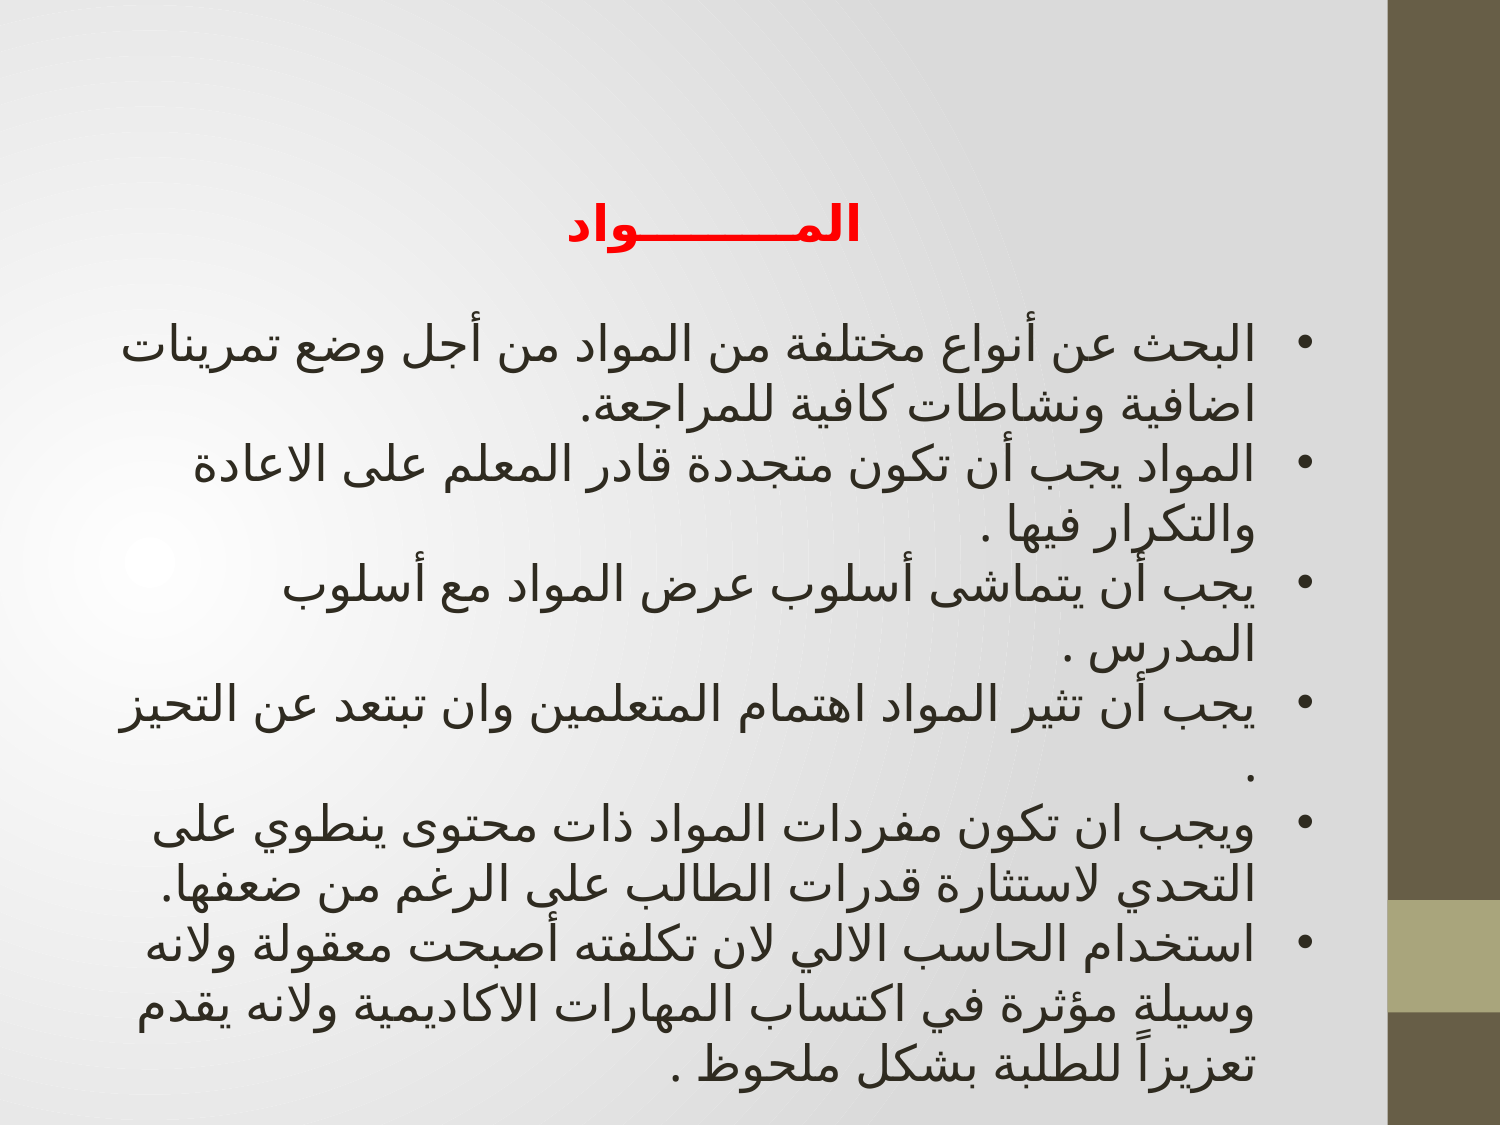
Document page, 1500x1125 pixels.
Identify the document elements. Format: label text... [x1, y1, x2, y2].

text_box المـــــــــواد البحث عن أنواع مختلفة من المواد من أجل وضع تمرينات اضافية ونشاطات كافية للمراجعة. المواد يجب أن تكون متجددة قادر المعلم على الاعادة والتكرار فيها . يجب أن يتماشى أسلوب عرض المواد مع أسلوب المدرس . يجب أن تثير المواد اهتمام المتعلمين وان تبتعد عن التحيز . ويجب ان تكون مفردات المواد ذات محتوى ينطوي على التحدي لاستثارة قدرات الطالب على الرغم من ضعفها. استخدام الحاسب الالي لان تكلفته أصبحت معقولة ولانه وسيلة مؤثرة في اكتساب المهارات الاكاديمية ولانه يقدم تعزيزاً للطلبة بشكل ملحوظ . [100, 184, 1329, 1125]
